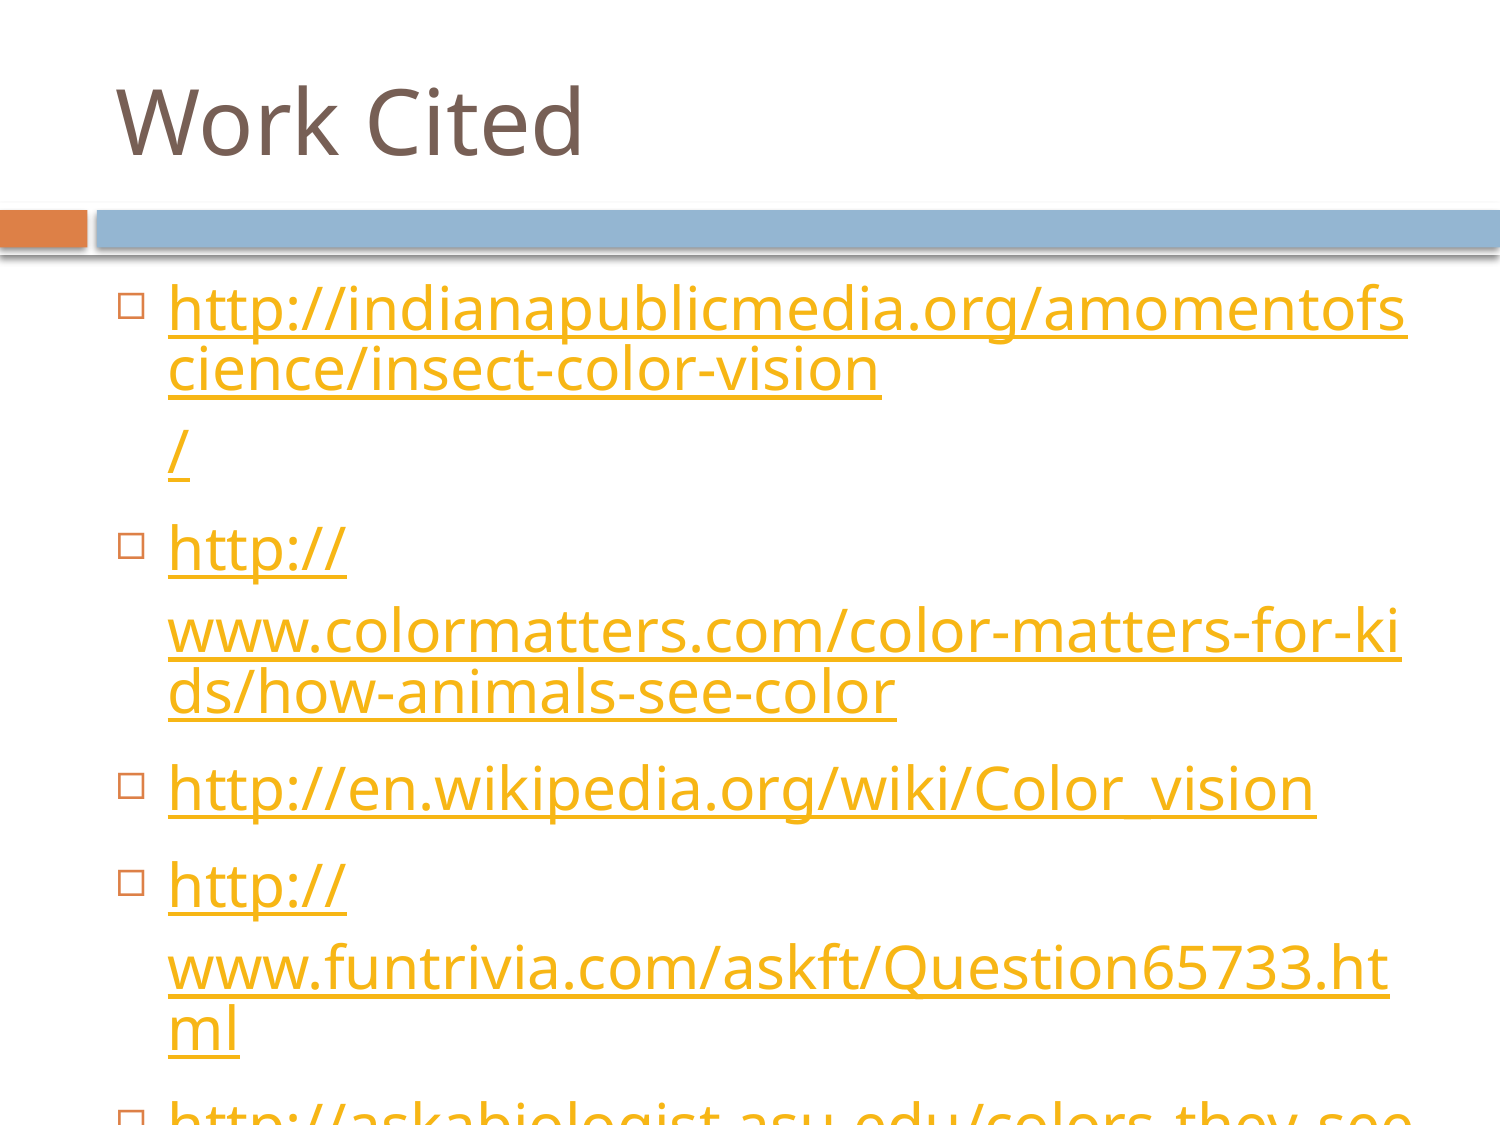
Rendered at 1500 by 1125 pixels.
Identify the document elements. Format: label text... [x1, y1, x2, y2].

list http://indianapublicmedia.org/amomentofscience/insect-color-vision/ http://www.colormatters.com/color-matters-for-kids/how-animals-see-color http://en.wikipedia.org/wiki/Color_vision http://www.funtrivia.com/askft/Question65733.html http://askabiologist.asu.edu/colors-they-see [100, 262, 1438, 1000]
title Work Cited [100, 37, 1438, 200]
